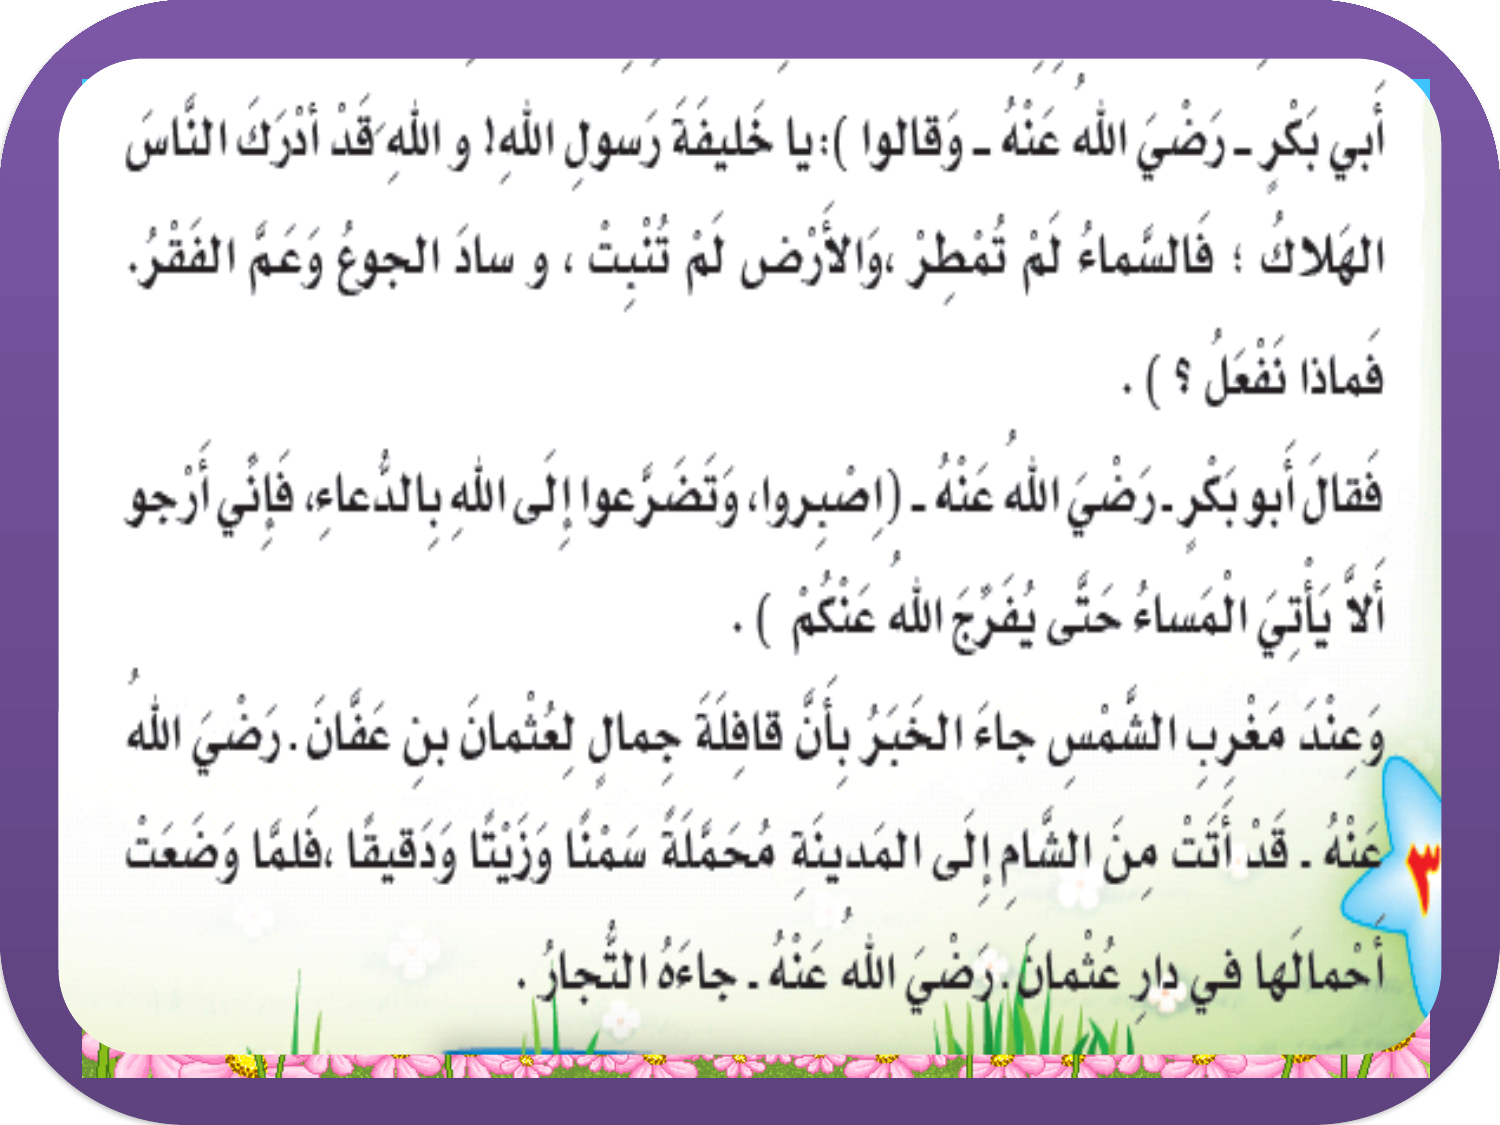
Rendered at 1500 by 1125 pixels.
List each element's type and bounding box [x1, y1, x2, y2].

picture [58, 58, 1442, 1079]
text_box [0, 0, 1500, 1125]
